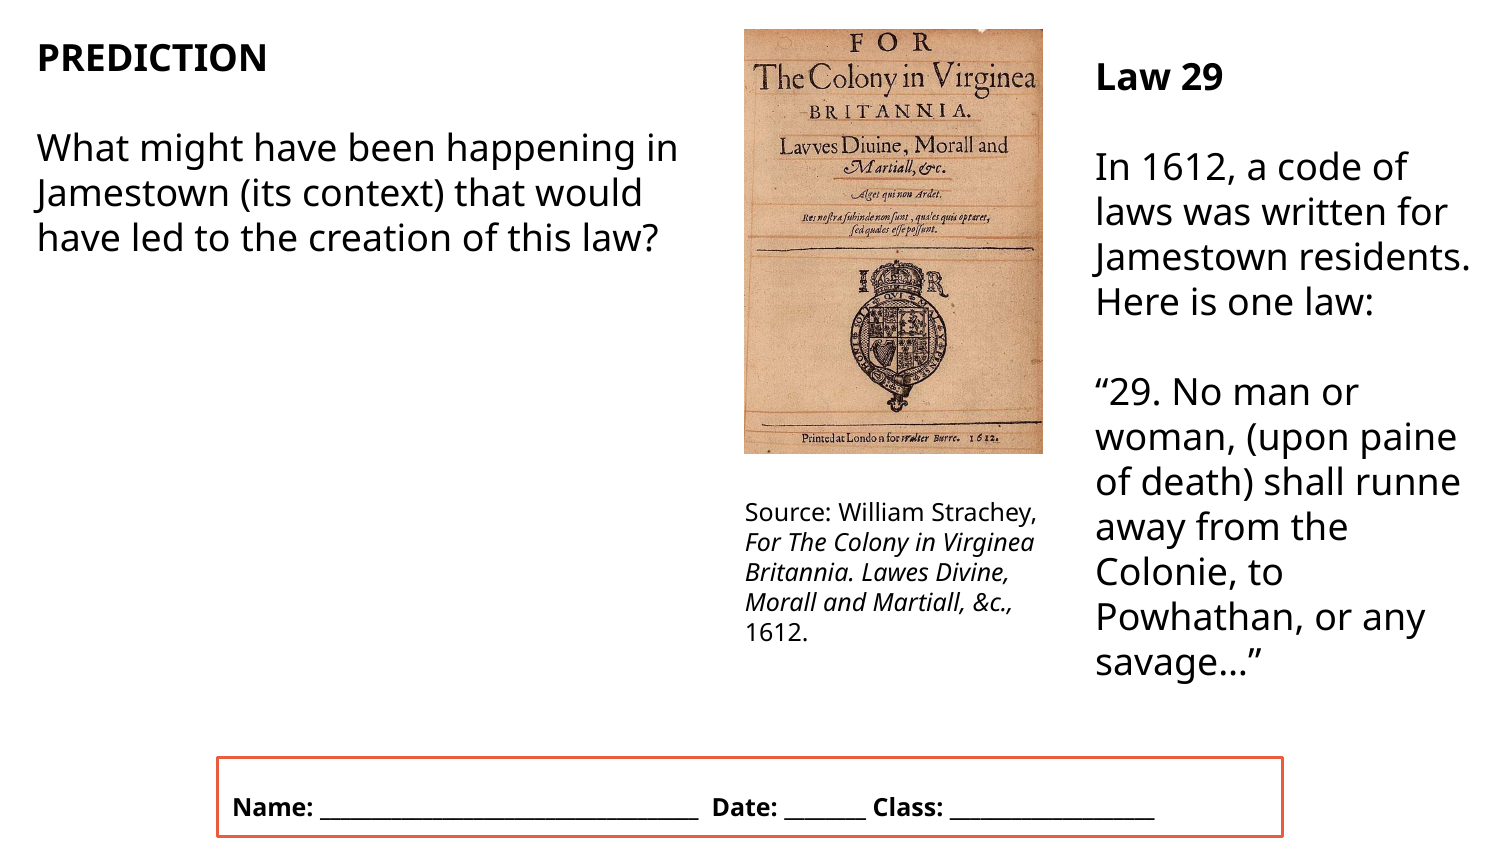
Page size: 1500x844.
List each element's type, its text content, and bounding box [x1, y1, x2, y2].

text_box Source: William Strachey, For The Colony in Virginea Britannia. Lawes Divine, Morall and Martiall, &c., 1612. [730, 481, 1065, 547]
text_box Law 29 In 1612, a code of laws was written for Jamestown residents. Here is one law: “29. No man or woman, (upon paine of death) shall runne away from the Colonie, to Powhathan, or any savage…” [1080, 37, 1495, 647]
text_box PREDICTION What might have been happening in Jamestown (its context) that would have led to the creation of this law? [21, 19, 714, 616]
text_box Name: _____________________________________ Date: ________ Class: ____________________ [217, 757, 1283, 837]
picture [743, 29, 1043, 455]
